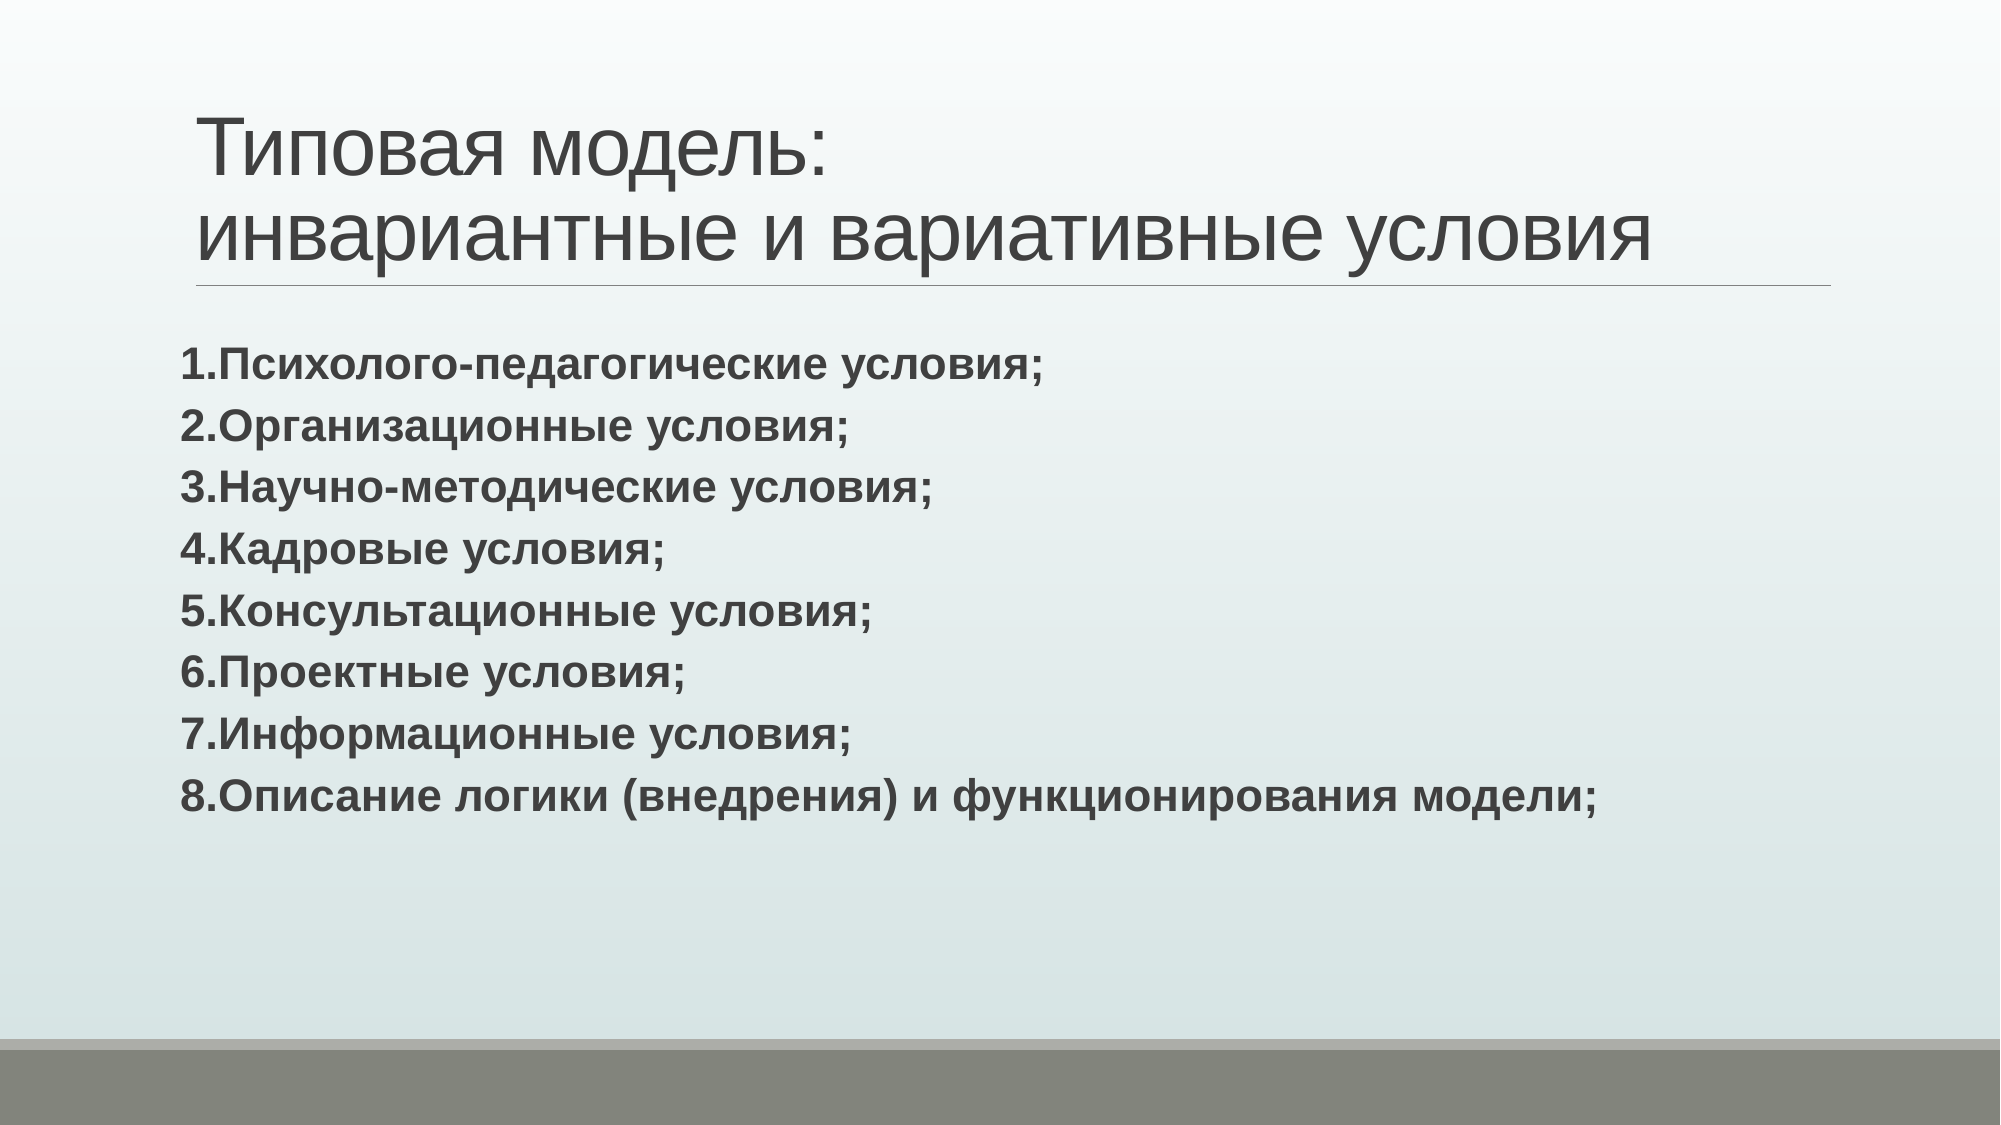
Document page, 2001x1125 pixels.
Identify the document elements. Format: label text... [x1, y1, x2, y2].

title Типовая модель: инвариантные и вариативные условия [180, 47, 1830, 285]
list 1.Психолого-педагогические условия; 2.Организационные условия; 3.Научно-методические условия; 4.Кадровые условия; 5.Консультационные условия; 6.Проектные условия; 7.Информационные условия; 8.Описание логики (внедрения) и функционирования модели; [180, 332, 1849, 960]
